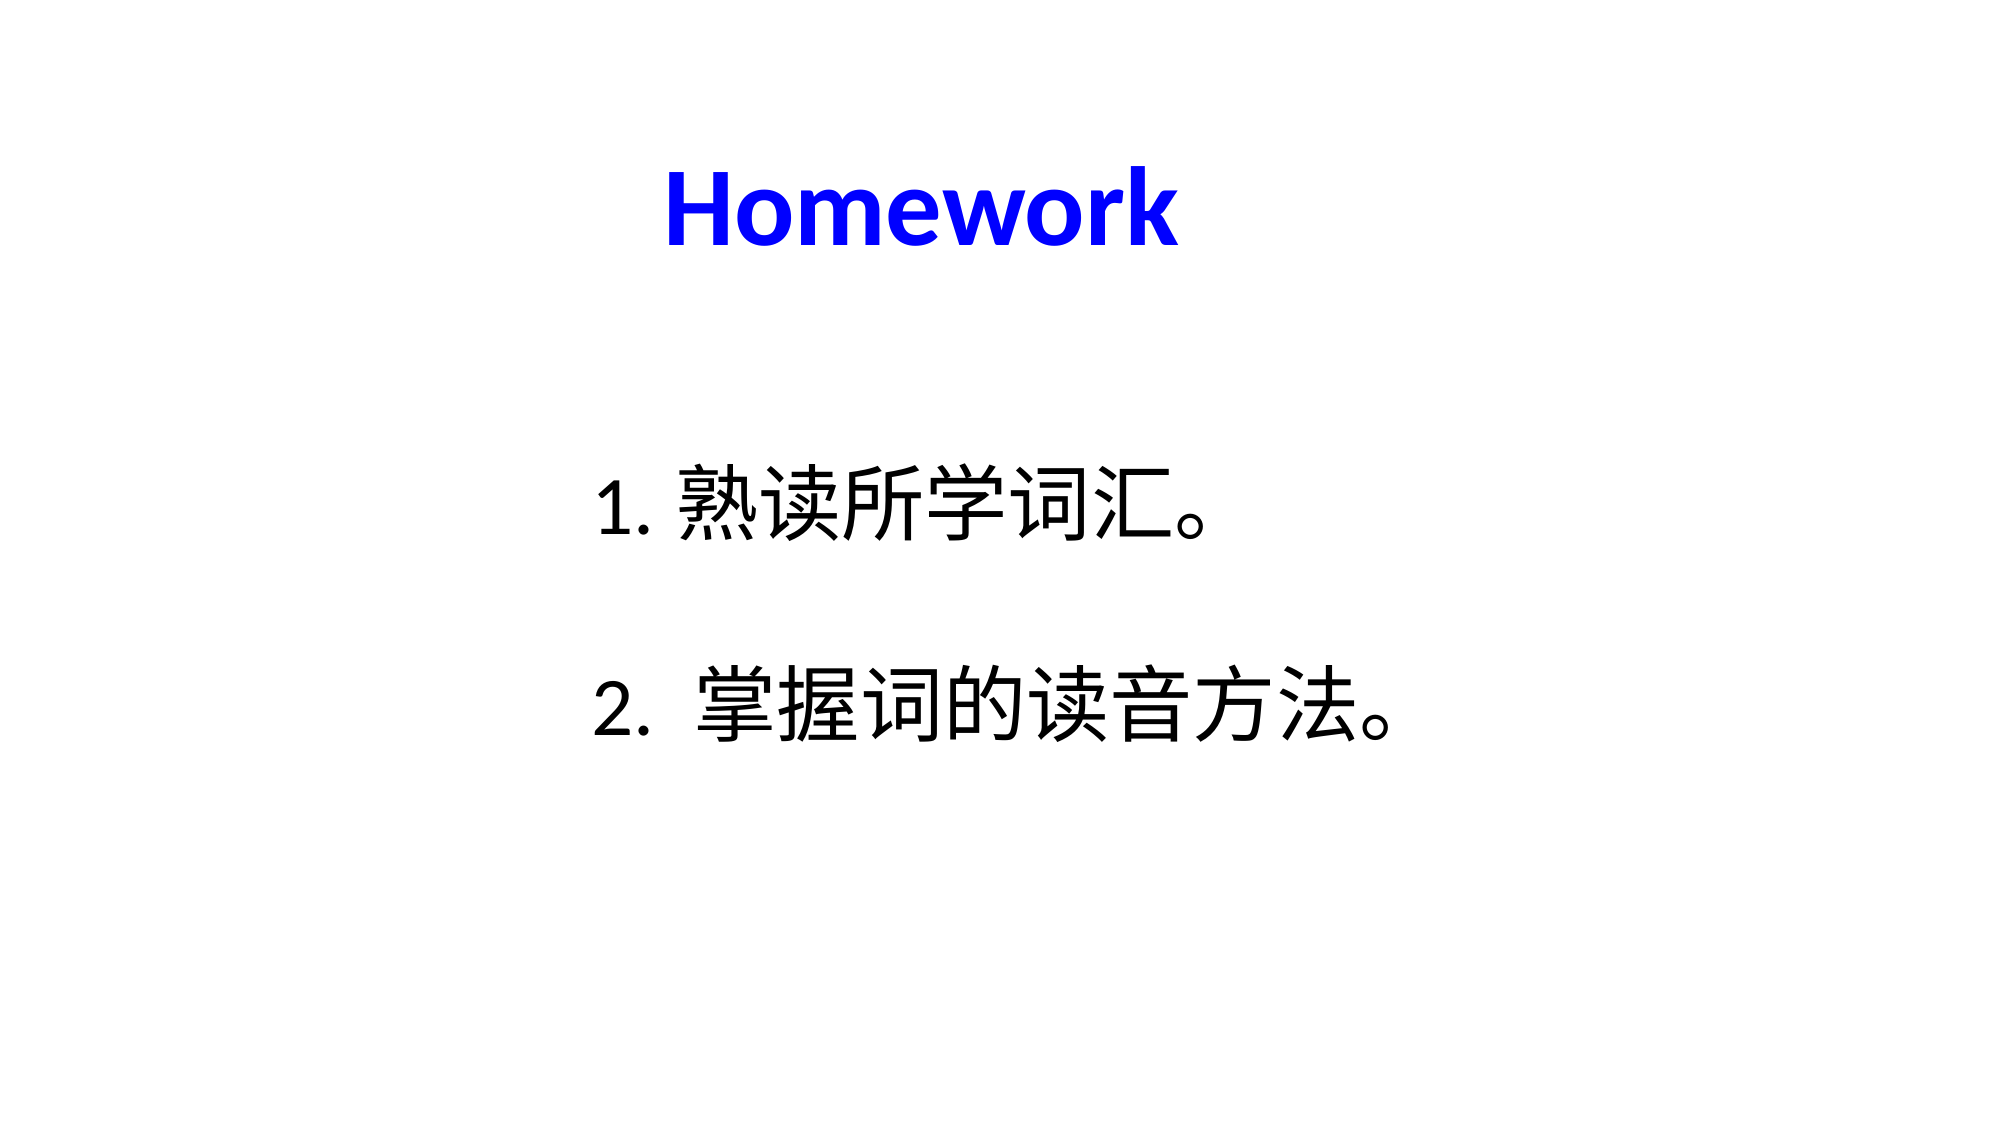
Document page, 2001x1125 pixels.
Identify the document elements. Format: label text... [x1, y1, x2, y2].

text_box 1.熟读所学词汇。 2. 掌握词的读音方法。 [577, 444, 1458, 759]
text_box Homework [648, 125, 1221, 276]
